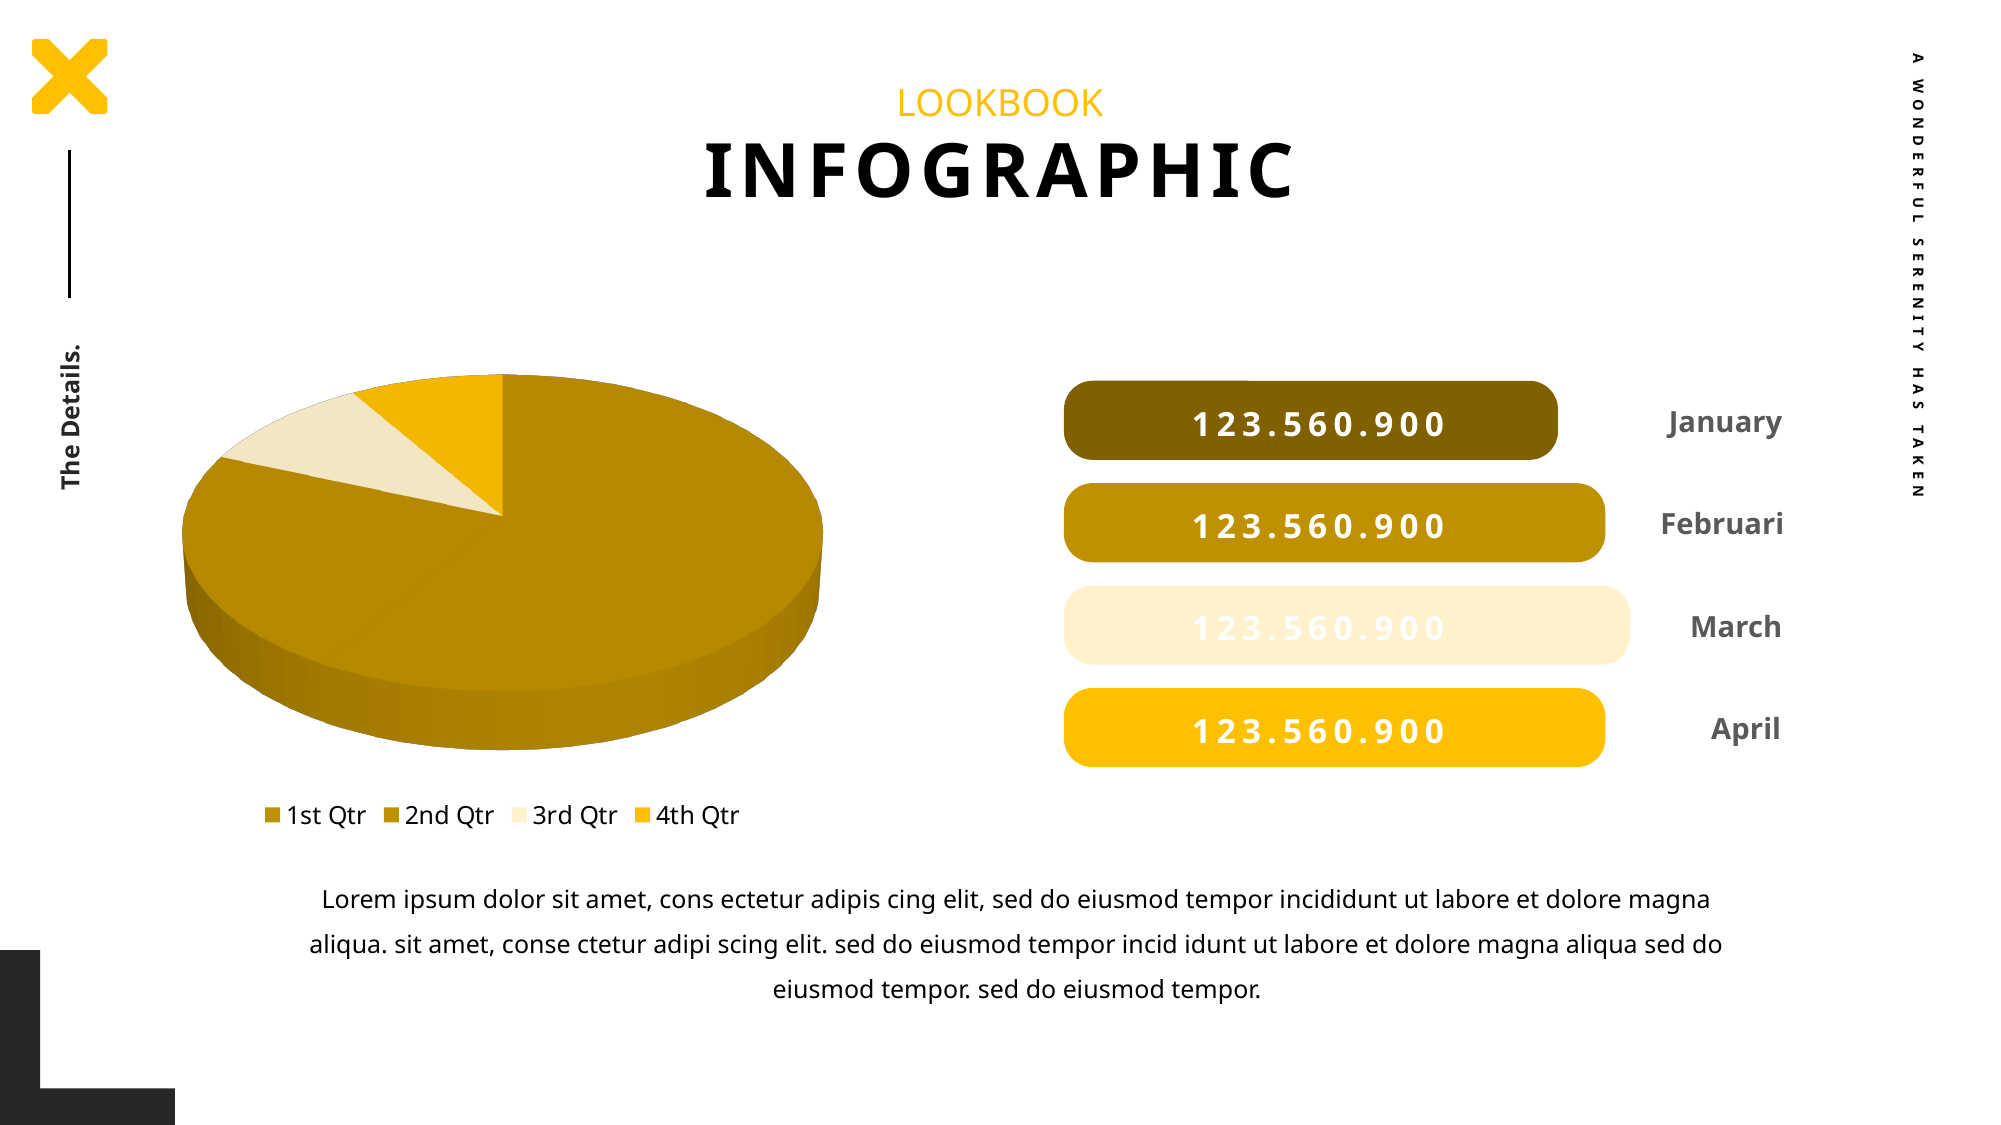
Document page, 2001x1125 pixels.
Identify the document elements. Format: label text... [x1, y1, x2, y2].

text_box April [1696, 702, 1796, 753]
text_box Februari [1645, 498, 1800, 548]
text_box [31, 37, 109, 116]
text_box [1062, 686, 1607, 769]
text_box 123.560.900 [1176, 395, 1460, 451]
text_box 123.560.900 [1176, 497, 1460, 553]
text_box March [1675, 600, 1798, 651]
text_box Lorem ipsum dolor sit amet, cons ectetur adipis cing elit, sed do eiusmod tempor incididunt ut labore et dolore magna aliqua. sit amet, conse ctetur adipi scing elit. sed do eiusmod tempor incid idunt ut labore et dolore magna aliqua sed do eiusmod tempor. sed do eiusmod tempor. [283, 861, 1752, 1011]
text_box [1062, 482, 1607, 564]
text_box A WONDERFUL SERENITY HAS TAKEN [1902, 38, 1944, 536]
text_box [1062, 584, 1632, 666]
text_box 123.560.900 [1176, 600, 1460, 655]
text_box The Details. [47, 162, 92, 506]
text_box INFOGRAPHIC [516, 115, 1484, 220]
chart [131, 343, 874, 839]
text_box LOOKBOOK [881, 71, 1119, 115]
text_box January [1653, 396, 1798, 447]
text_box [1062, 379, 1560, 461]
text_box 123.560.900 [1176, 702, 1460, 758]
text_box [0, 949, 176, 1125]
